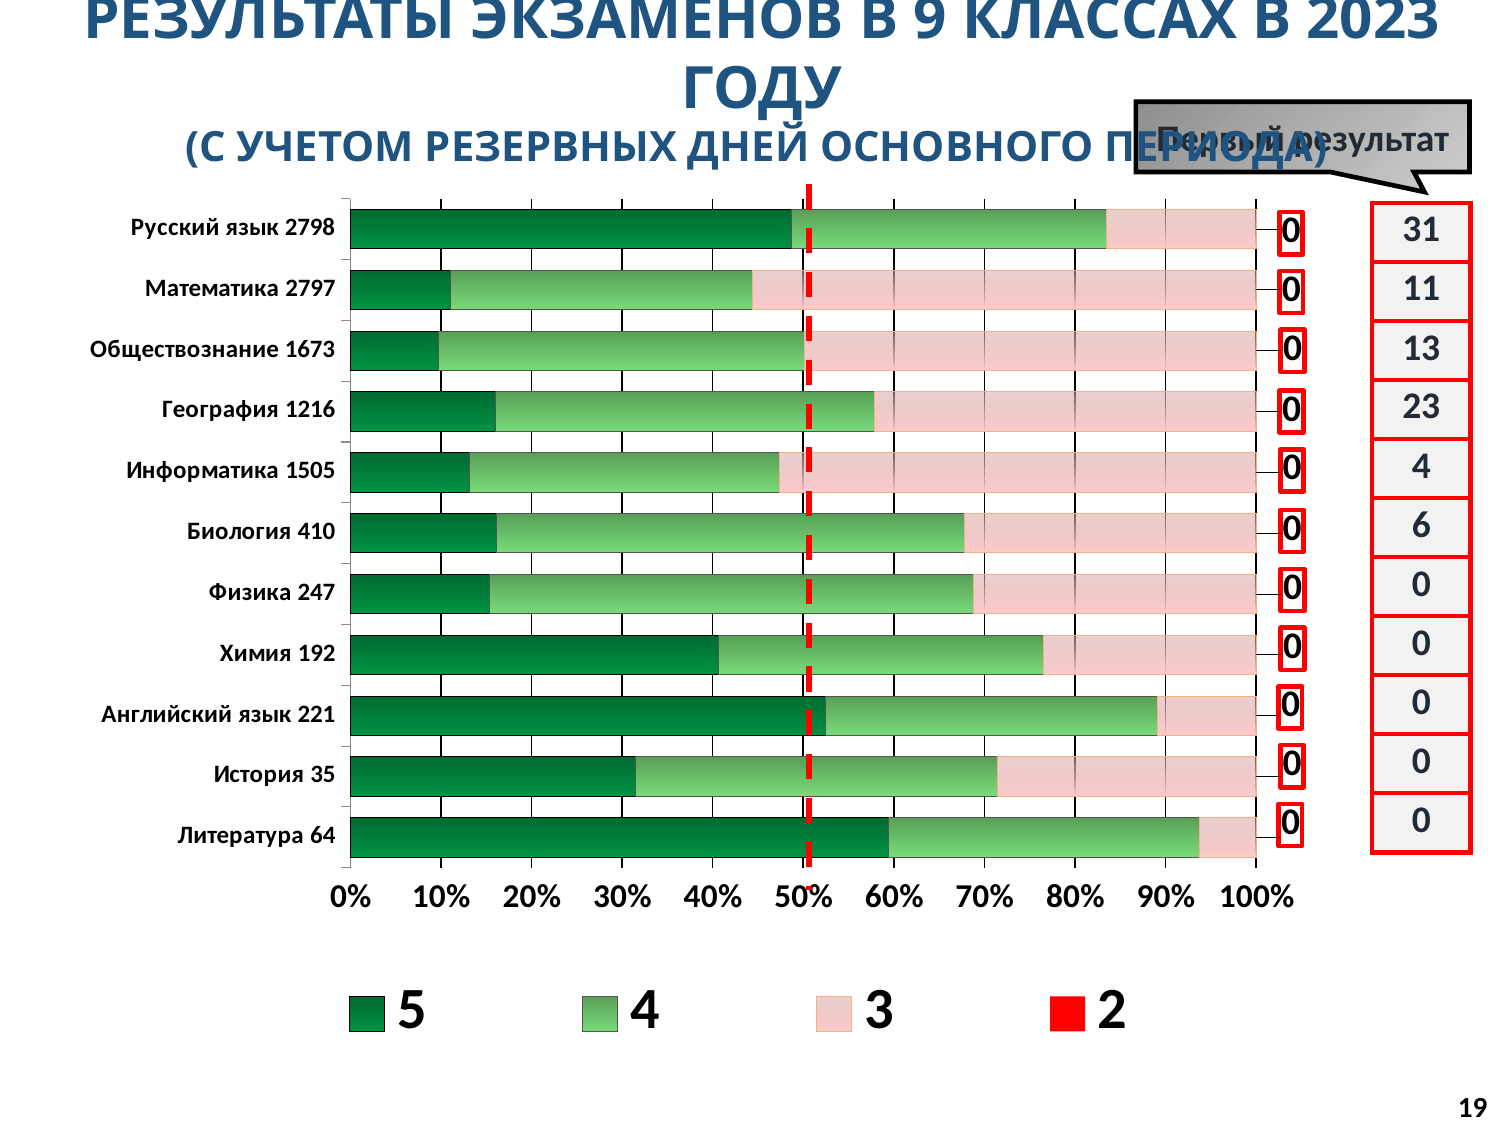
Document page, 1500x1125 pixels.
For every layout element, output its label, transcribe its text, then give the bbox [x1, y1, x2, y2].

table_cell 0 [1374, 795, 1468, 850]
table_cell 0 [1374, 618, 1468, 673]
text_box 19 [1443, 1081, 1500, 1125]
chart [17, 175, 1341, 1085]
table_cell 0 [1374, 559, 1468, 614]
table_cell 23 [1374, 382, 1468, 437]
table_header 31 [1374, 205, 1468, 260]
text_box РЕЗУЛЬТАТЫ ЭКЗАМЕНОВ В 9 КЛАССАХ В 2023 ГОДУ (С УЧЕТОМ РЕЗЕРВНЫХ ДНЕЙ ОСНОВНОГО ПЕРИОДА) [17, 24, 1500, 126]
table_cell 6 [1374, 500, 1468, 555]
table_cell 11 [1374, 264, 1468, 319]
table_cell 4 [1374, 441, 1468, 496]
table_cell 0 [1374, 677, 1468, 732]
table_cell 13 [1374, 323, 1468, 378]
text_box Первый результат [1134, 126, 1471, 194]
table_cell 0 [1374, 736, 1468, 791]
